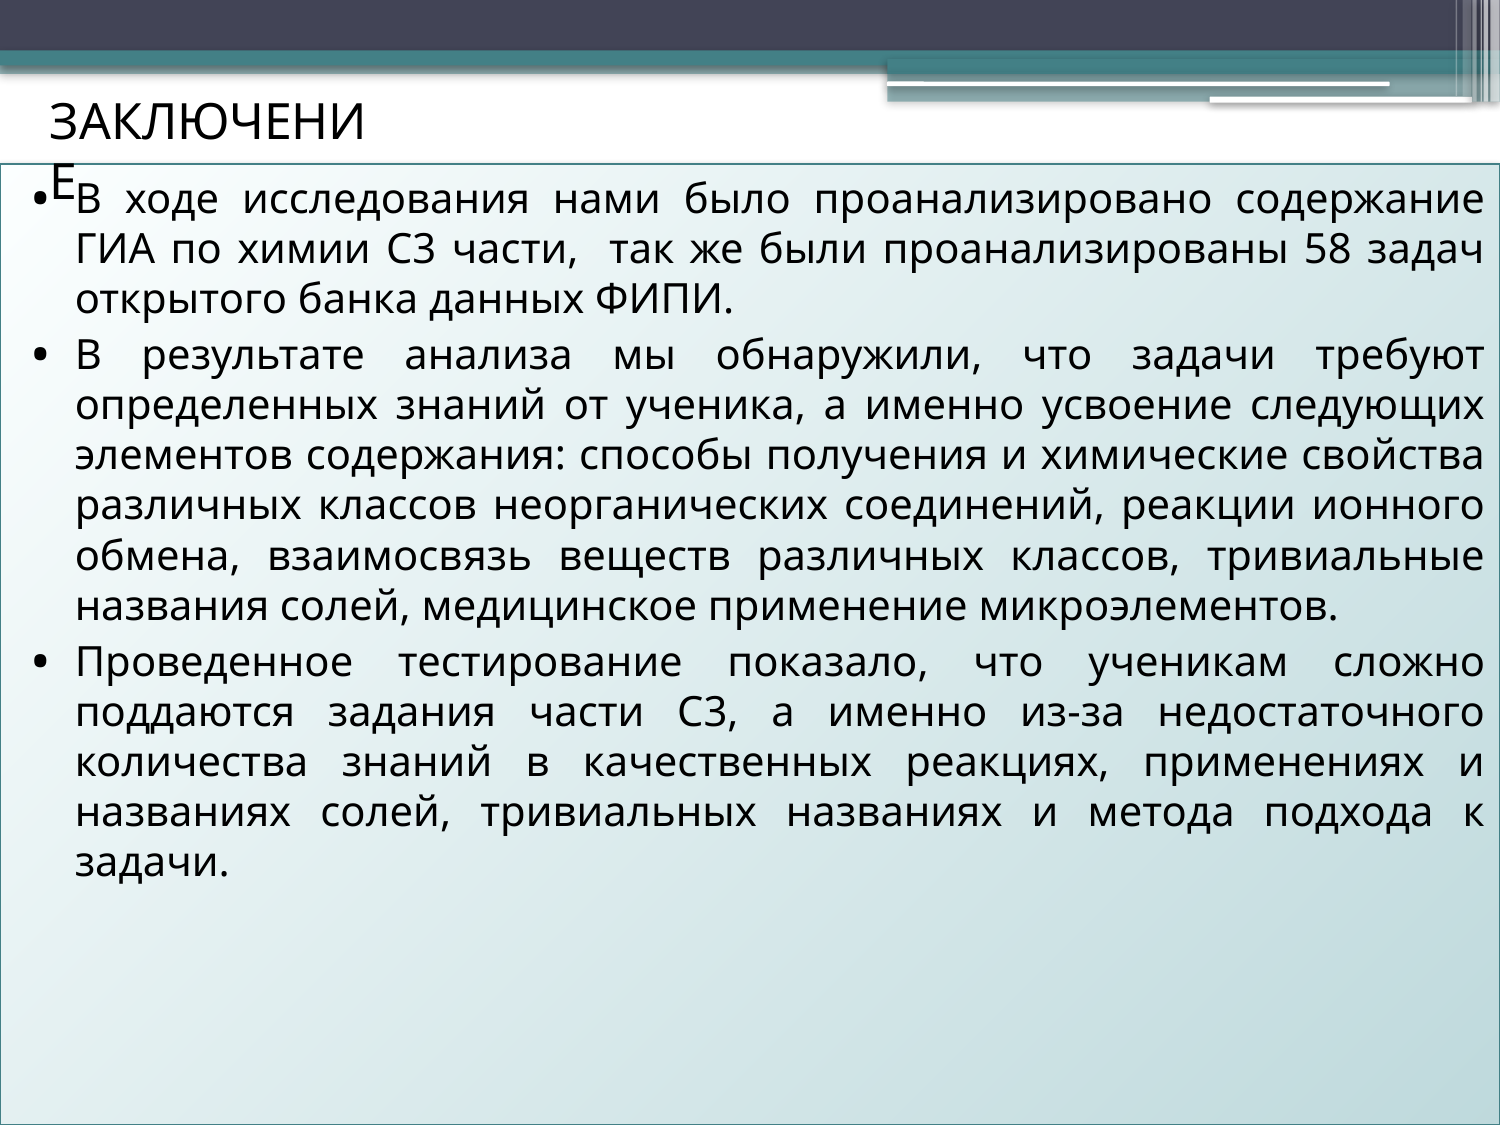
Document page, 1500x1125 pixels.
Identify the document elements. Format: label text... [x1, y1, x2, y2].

list В ходе исследования нами было проанализировано содержание ГИА по химии С3 части, так же были проанализированы 58 задач открытого банка данных ФИПИ. В результате анализа мы обнаружили, что задачи требуют определенных знаний от ученика, а именно усвоение следующих элементов содержания: способы получения и химические свойства различных классов неорганических соединений, реакции ионного обмена, взаимосвязь веществ различных классов, тривиальные названия солей, медицинское применение микроэлементов. Проведенное тестирование показало, что ученикам сложно поддаются задания части С3, а именно из-за недостаточного количества знаний в качественных реакциях, применениях и названиях солей, тривиальных названиях и метода подхода к задачи. [0, 163, 1500, 1125]
text_box ЗАКЛЮЧЕНИЕ [35, 81, 399, 217]
